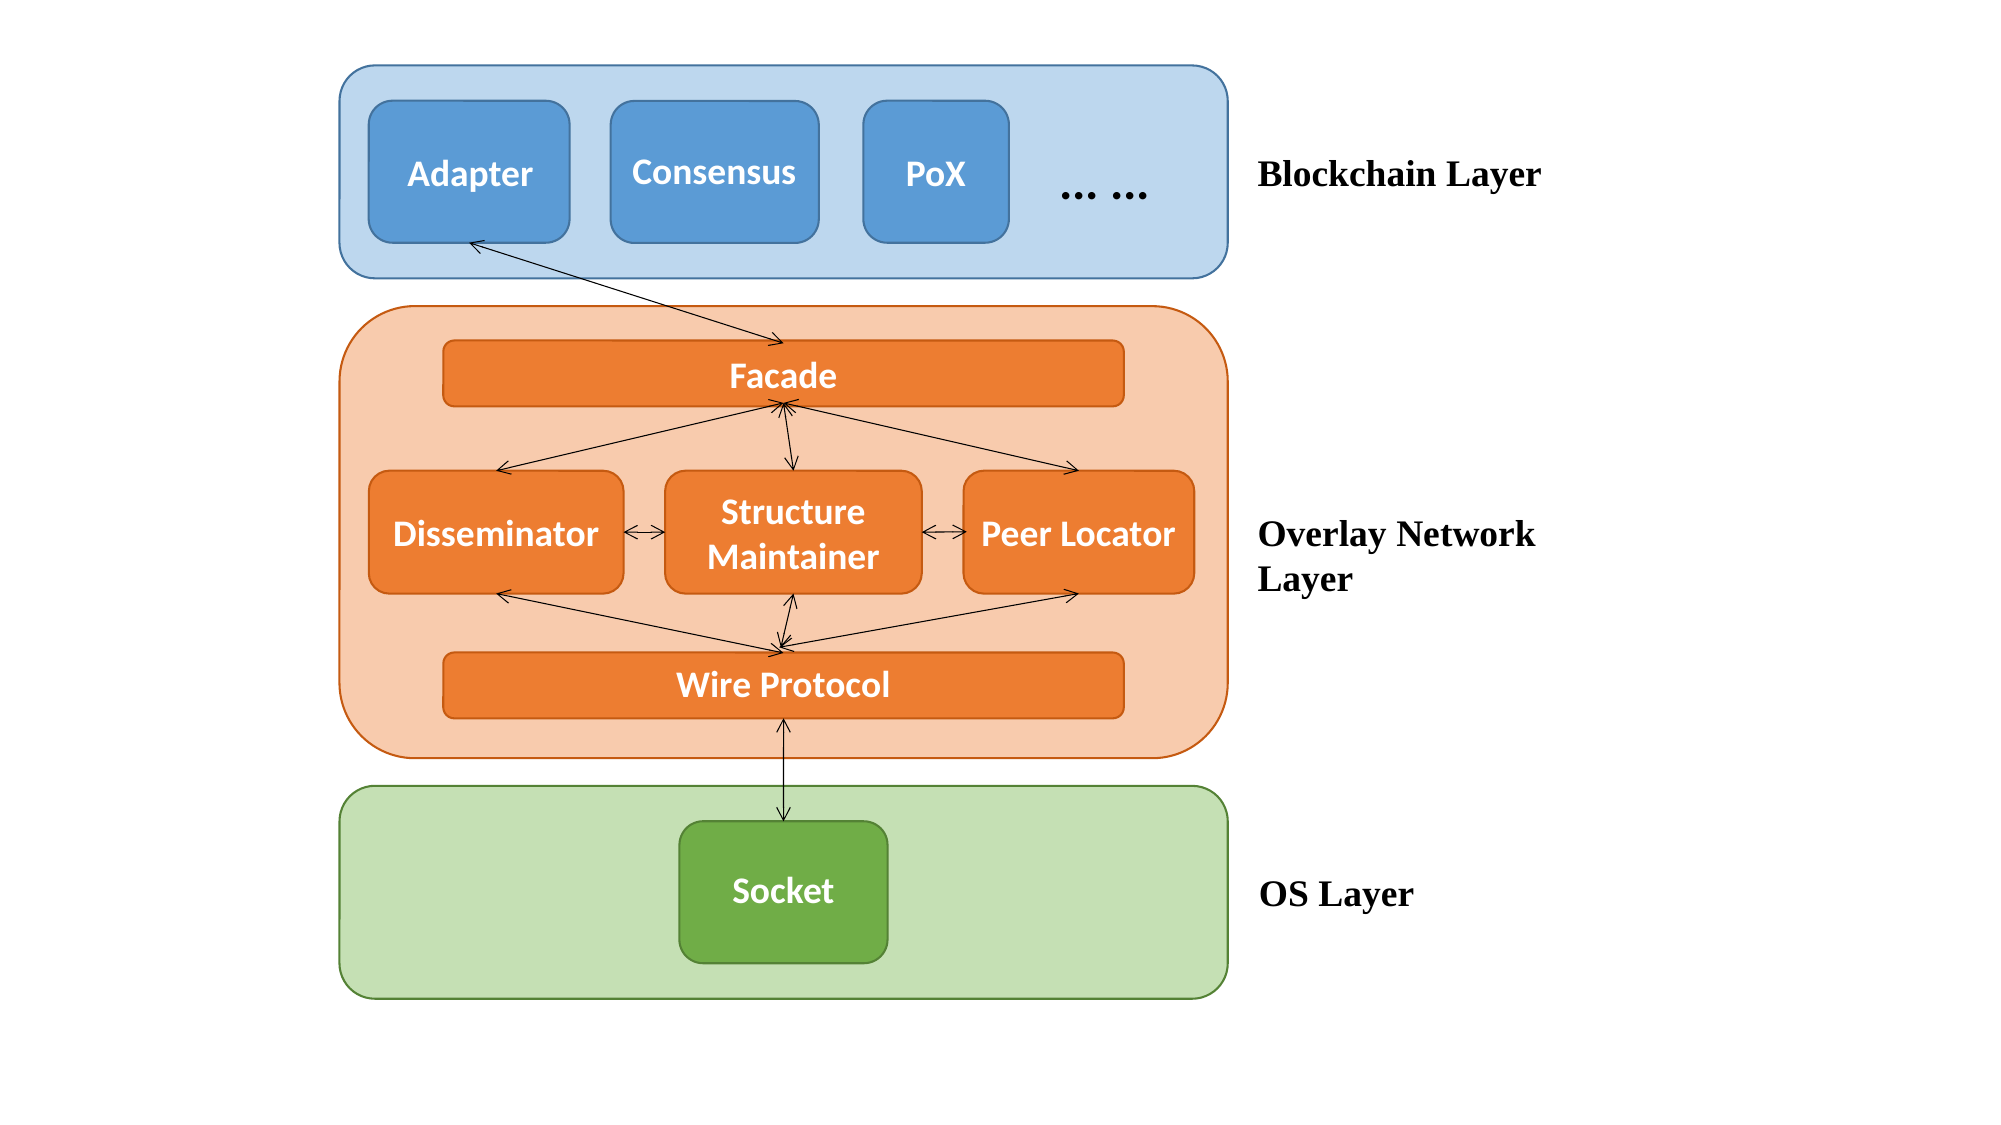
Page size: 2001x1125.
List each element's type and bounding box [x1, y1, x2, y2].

text_box [339, 65, 1561, 999]
